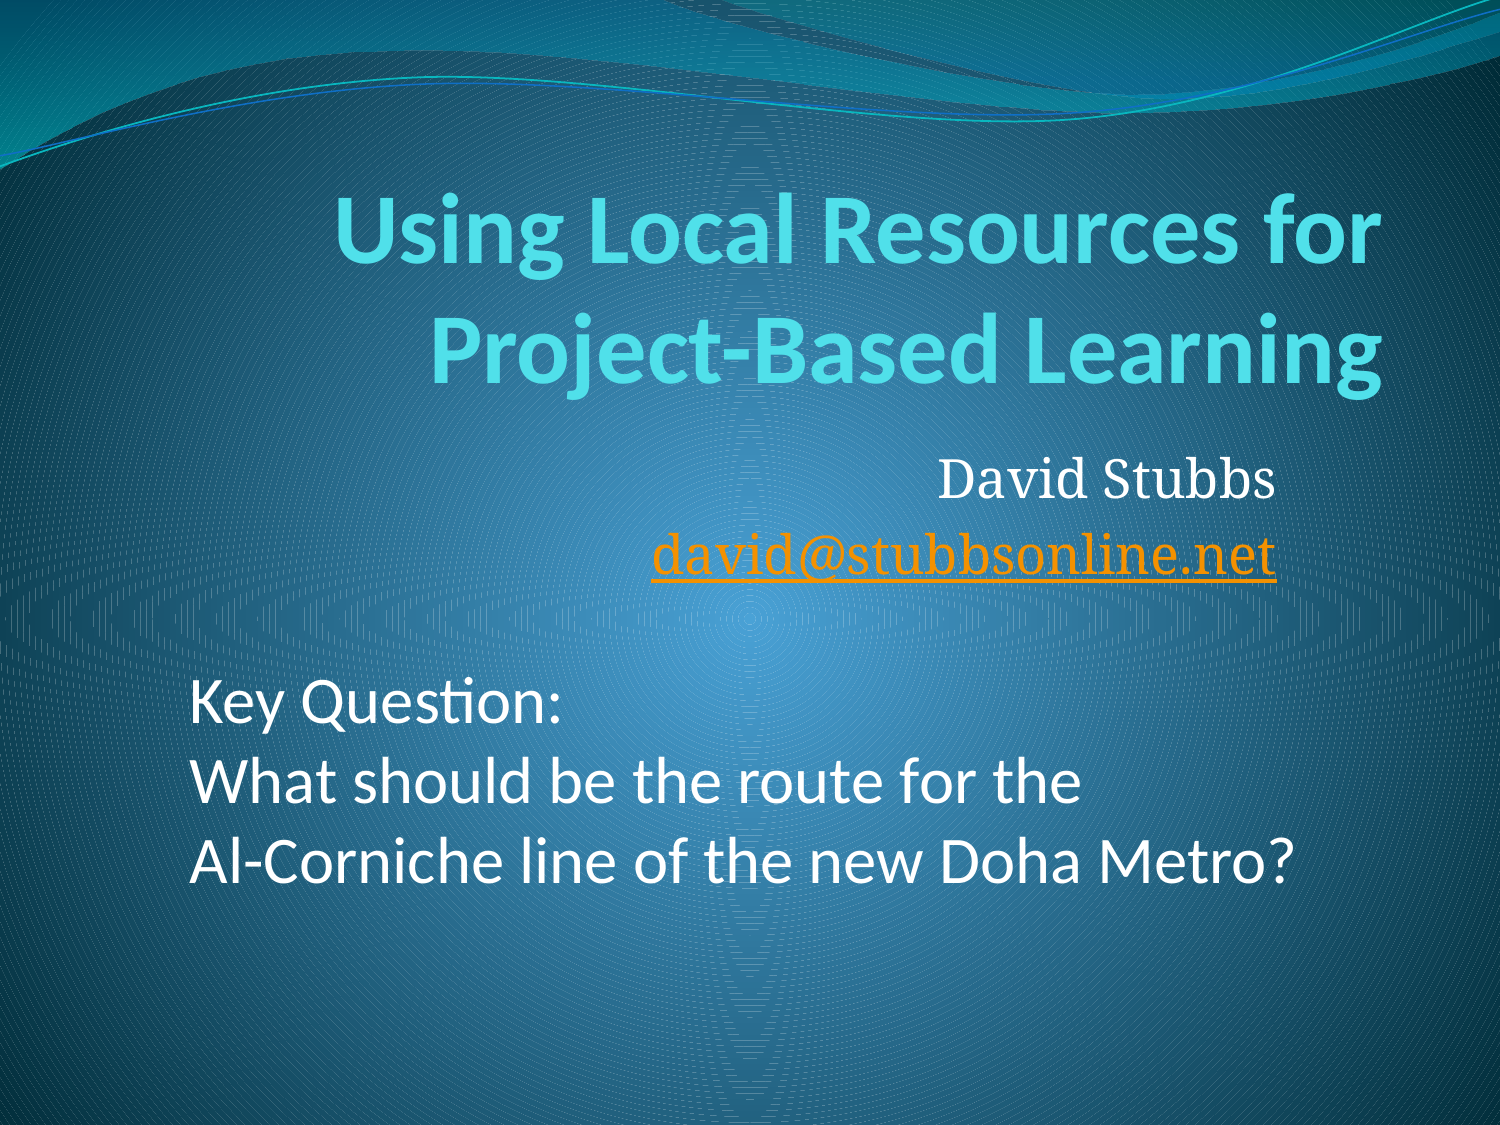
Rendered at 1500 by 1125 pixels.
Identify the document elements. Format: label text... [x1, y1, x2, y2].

text_box Key Question: What should be the route for the Al-Corniche line of the new Doha Metro? [174, 649, 1438, 905]
title Using Local Resources for Project-Based Learning [112, 162, 1388, 404]
subtitle David Stubbs david@stubbsonline.net [237, 437, 1288, 649]
